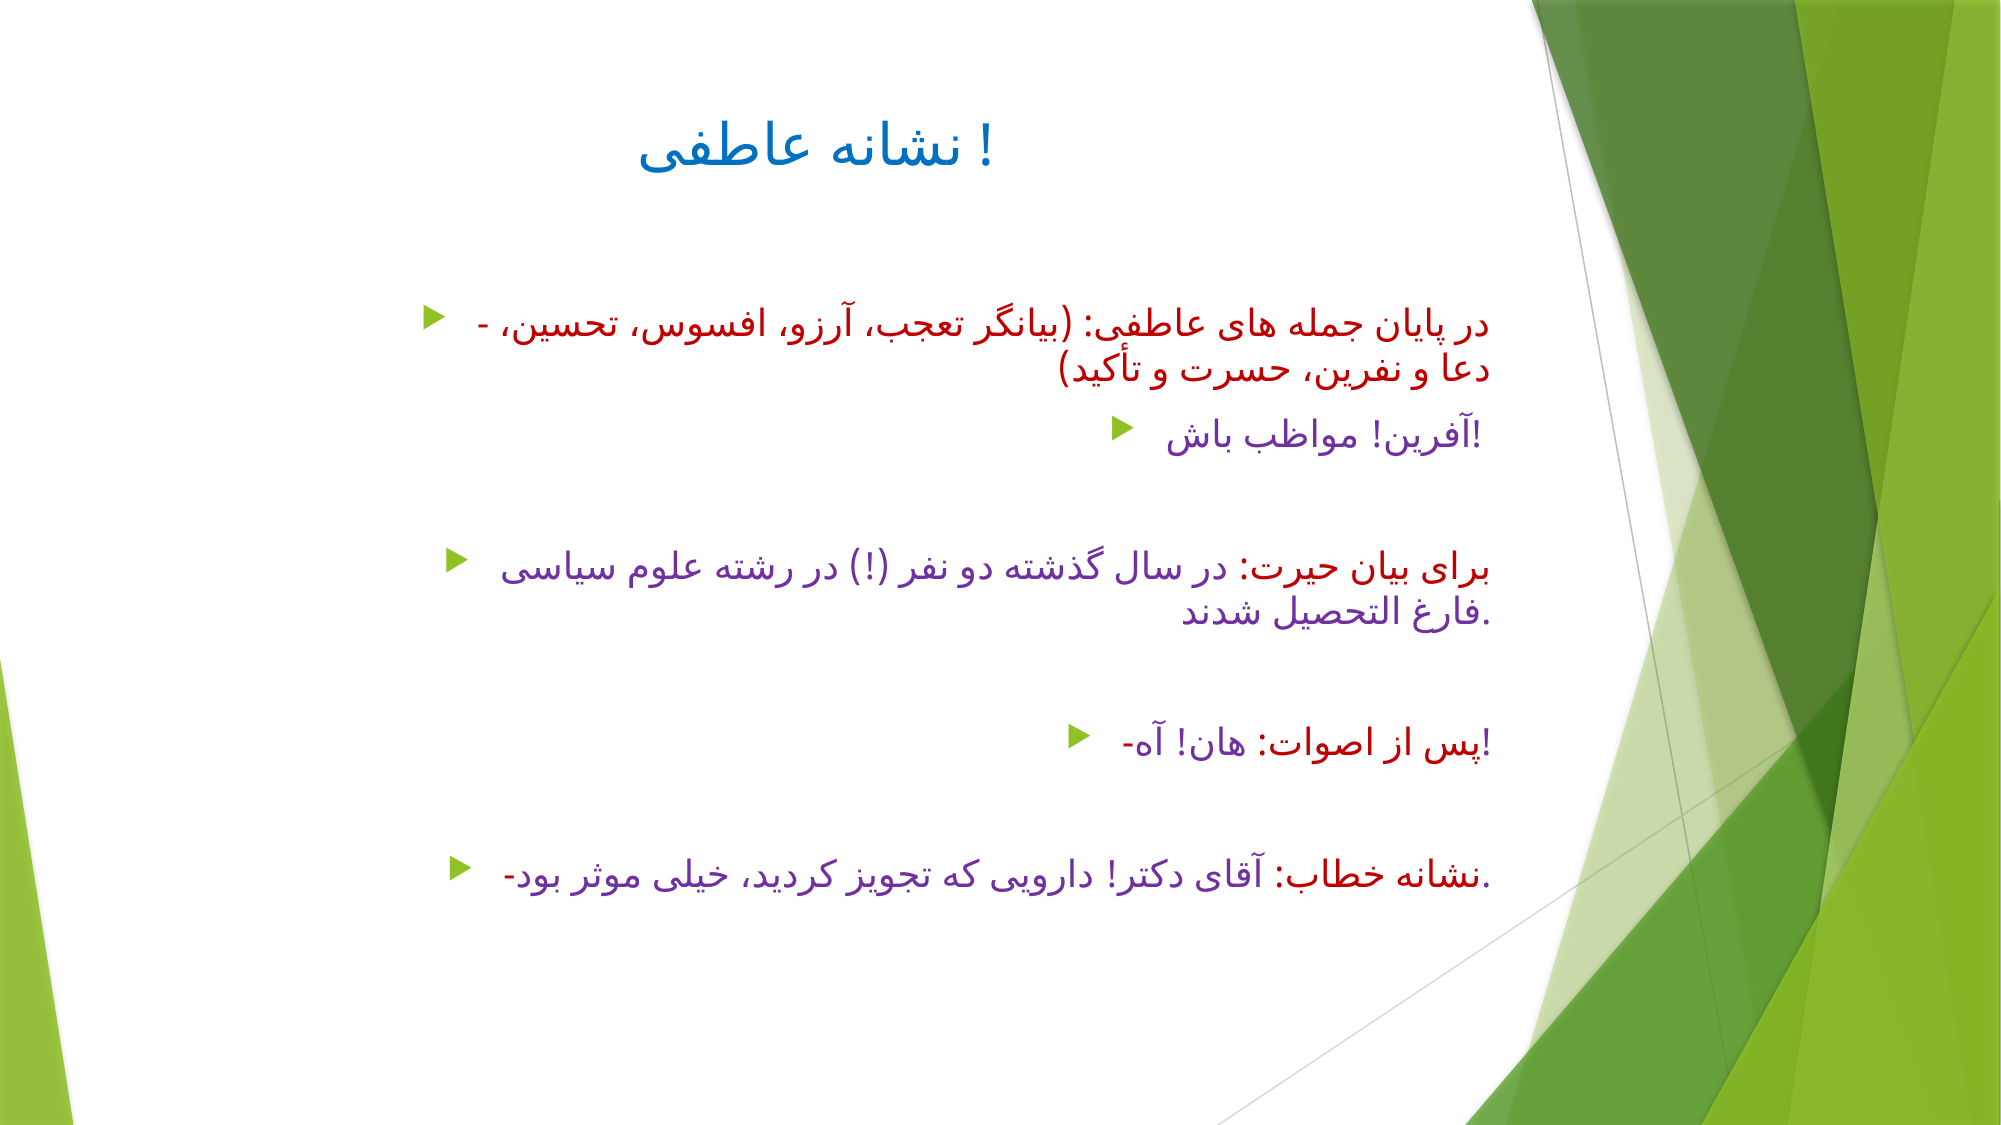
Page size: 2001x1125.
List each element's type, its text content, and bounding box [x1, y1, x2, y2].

title نشانه عاطفی ! [111, 99, 1522, 317]
list - در پایان جمله های عاطفی: (بیانگر تعجب، آرزو، افسوس، تحسین، دعا و نفرین، حسرت و تأکید) آفرین! مواظب باش! برای بیان حیرت: در سال گذشته دو نفر (!) در رشته علوم سیاسی فارغ التحصیل شدند. -پس از اصوات: هان! آه! -نشانه خطاب: آقای دکتر! دارویی که تجویز کردید، خیلی موثر بود. [372, 291, 1507, 1013]
